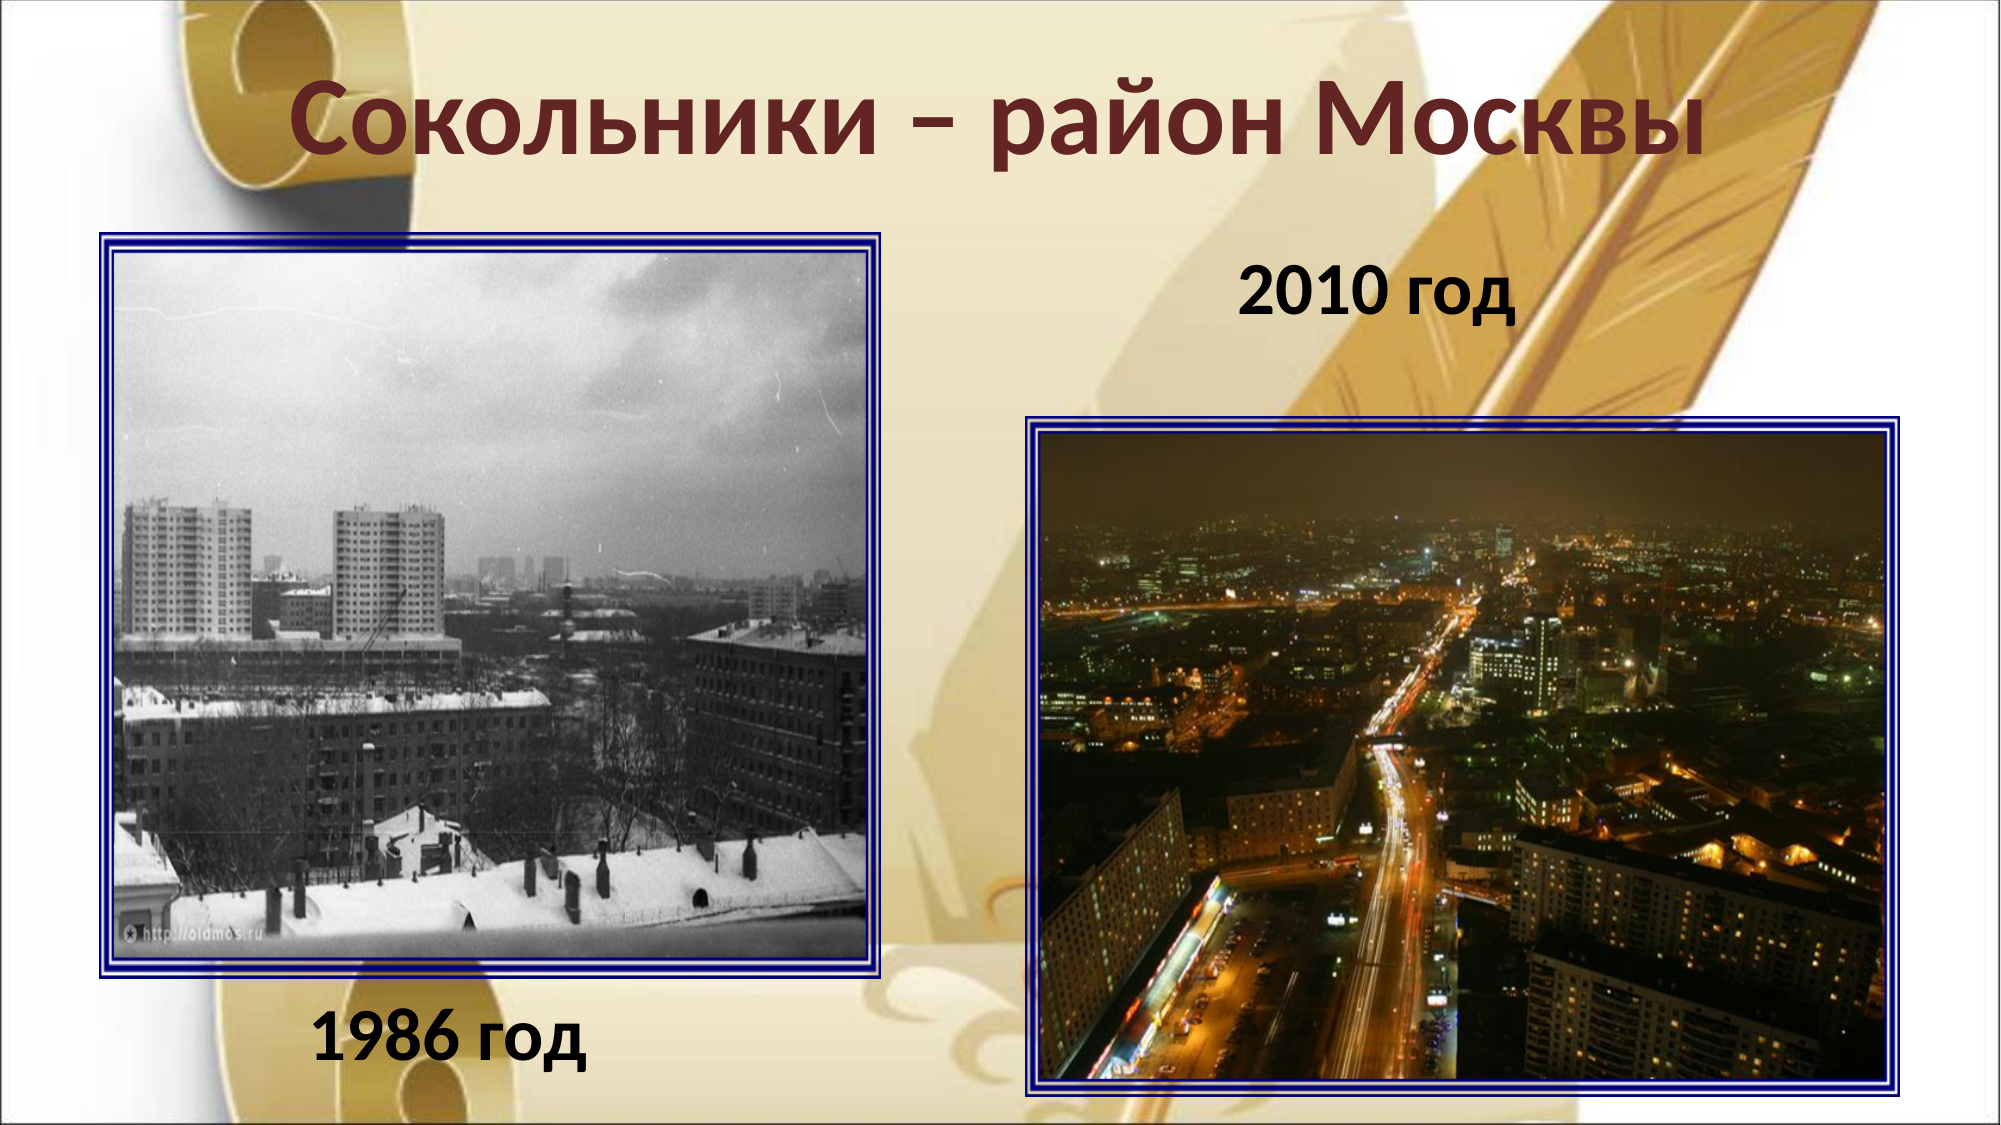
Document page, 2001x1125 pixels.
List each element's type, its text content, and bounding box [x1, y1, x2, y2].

title Сокольники – район Москвы [99, 15, 1900, 203]
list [99, 232, 882, 979]
picture [0, 0, 2001, 1125]
text_box 2010 год [1222, 232, 1549, 338]
text_box 1986 год [293, 988, 619, 1083]
